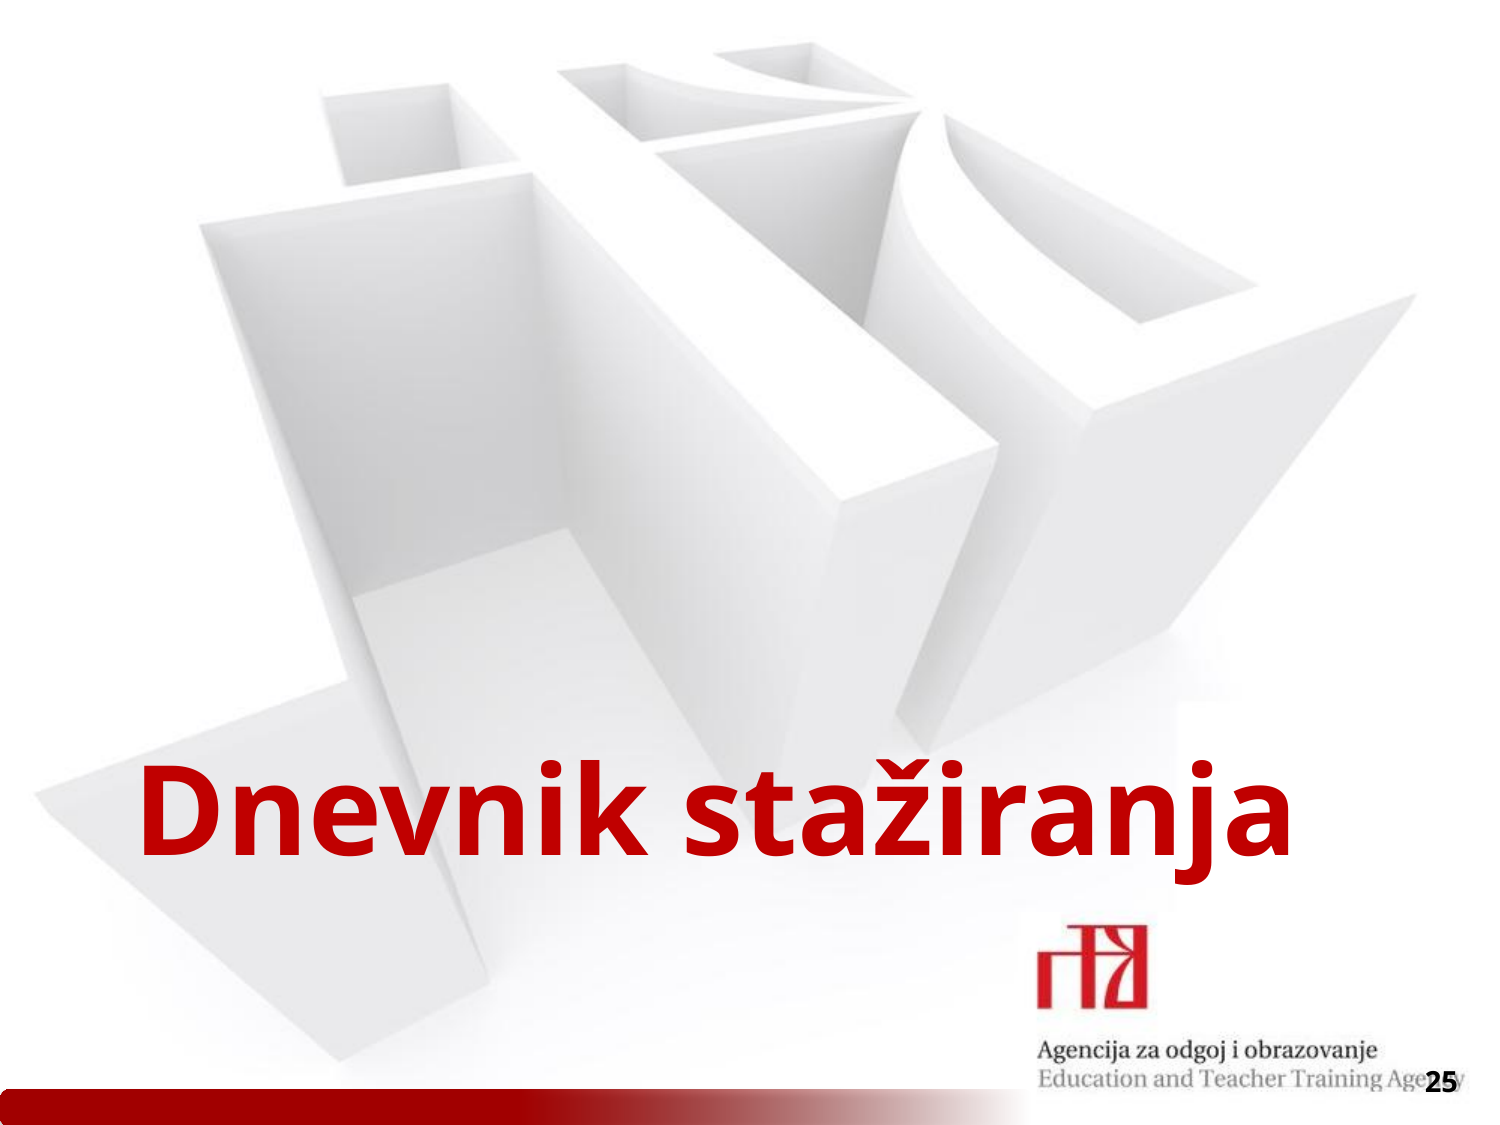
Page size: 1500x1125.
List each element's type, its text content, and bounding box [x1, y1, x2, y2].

picture [5, 0, 1495, 1125]
slide_number 25 [1382, 1053, 1474, 1114]
title Dnevnik stažiranja [118, 722, 1394, 947]
